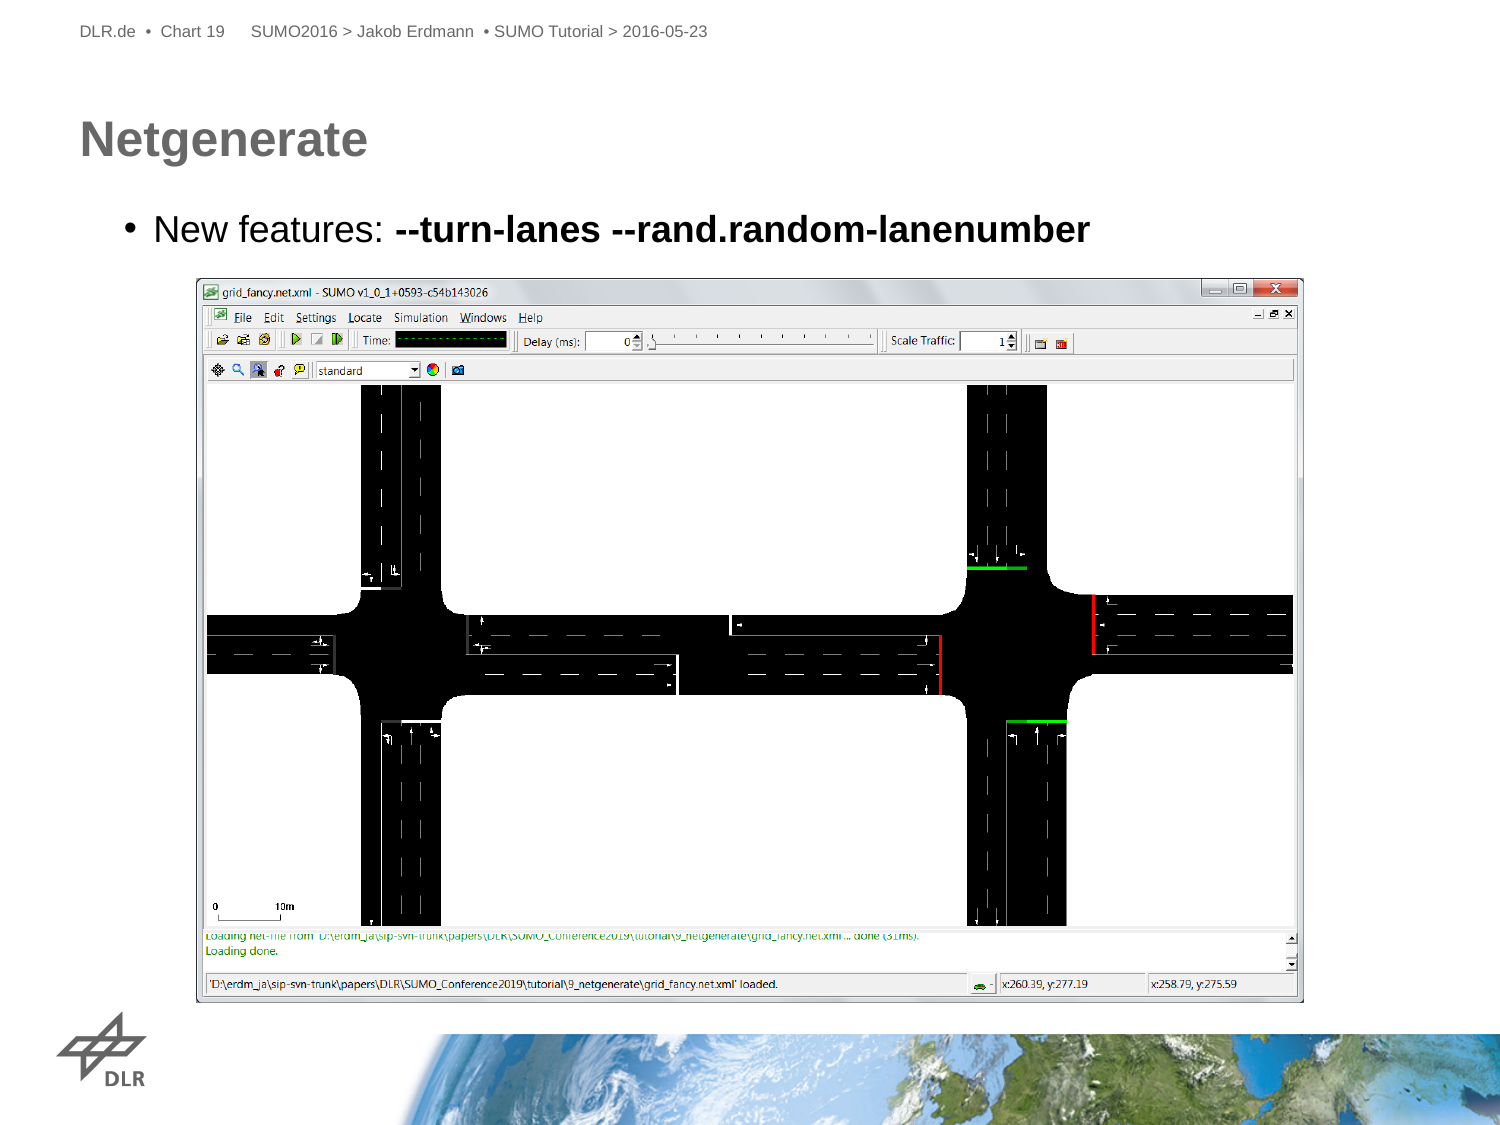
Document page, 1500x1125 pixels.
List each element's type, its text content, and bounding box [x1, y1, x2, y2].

picture [196, 278, 1304, 1004]
text_box SUMO2016 > Jakob Erdmann • SUMO Tutorial > 2016-05-23 [251, 20, 1421, 45]
text_box New features: --turn-lanes --rand.random-lanenumber [123, 205, 1223, 321]
text_box DLR.de • Chart 19 [79, 20, 251, 45]
text_box Netgenerate [79, 106, 1421, 228]
picture [0, 1007, 1500, 1125]
